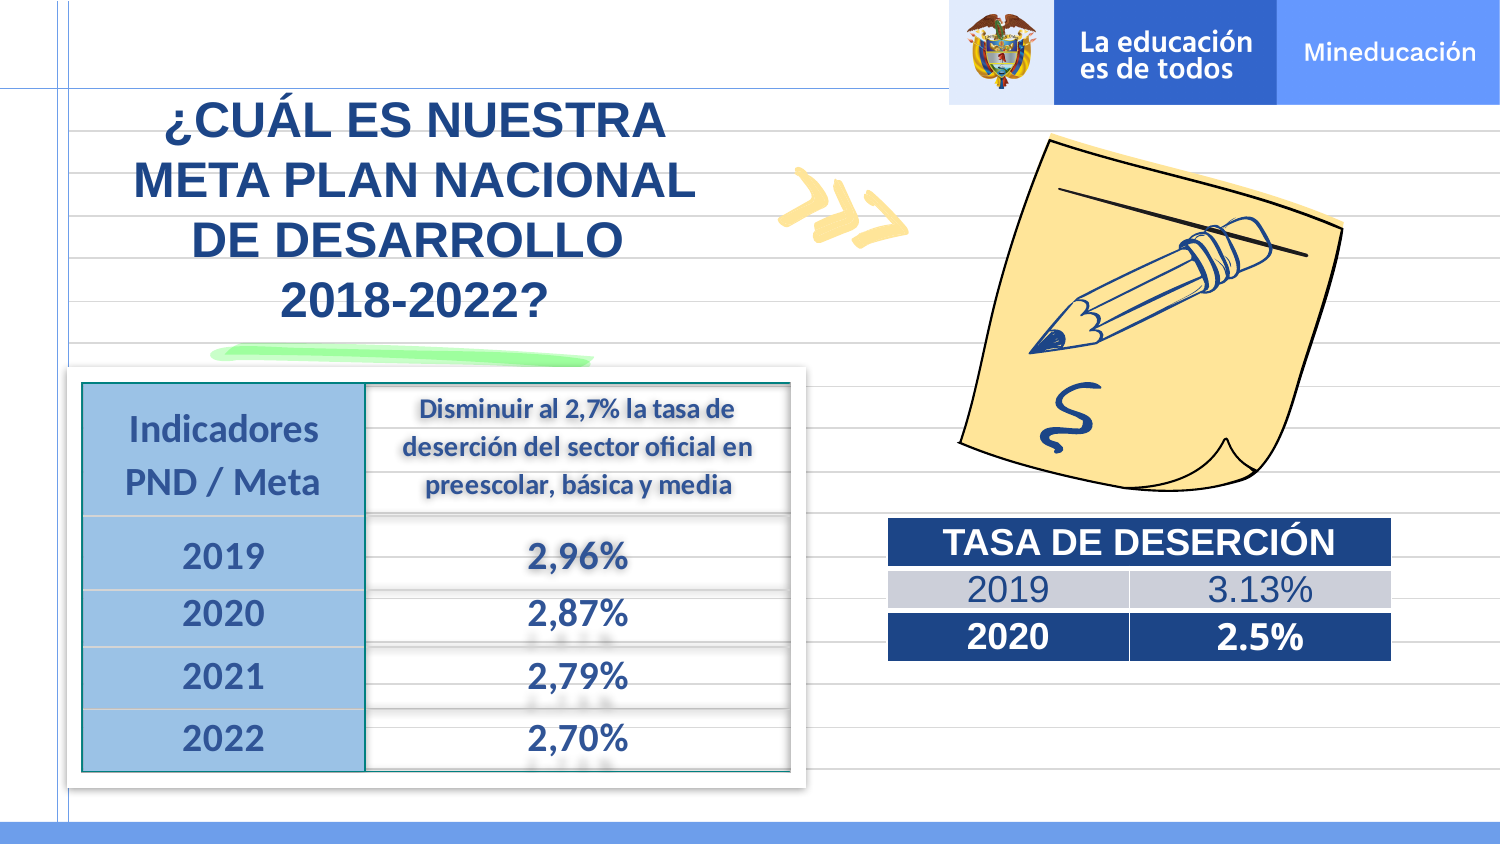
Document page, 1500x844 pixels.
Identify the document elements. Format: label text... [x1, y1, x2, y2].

table_cell 2019 [888, 571, 1129, 608]
table_cell 2020 [888, 613, 1129, 661]
table_cell 3.13% [1130, 571, 1391, 608]
table_cell 2.5% [1130, 613, 1391, 661]
picture [948, 0, 1500, 105]
title ¿CUÁL ES NUESTRA META PLAN NACIONAL DE DESARROLLO 2018-2022? [98, 145, 732, 270]
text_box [988, 161, 1318, 494]
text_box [208, 342, 601, 372]
picture [81, 381, 792, 774]
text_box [779, 182, 913, 253]
table_header TASA DE DESERCIÓN [888, 518, 1391, 566]
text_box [1049, 156, 1239, 479]
